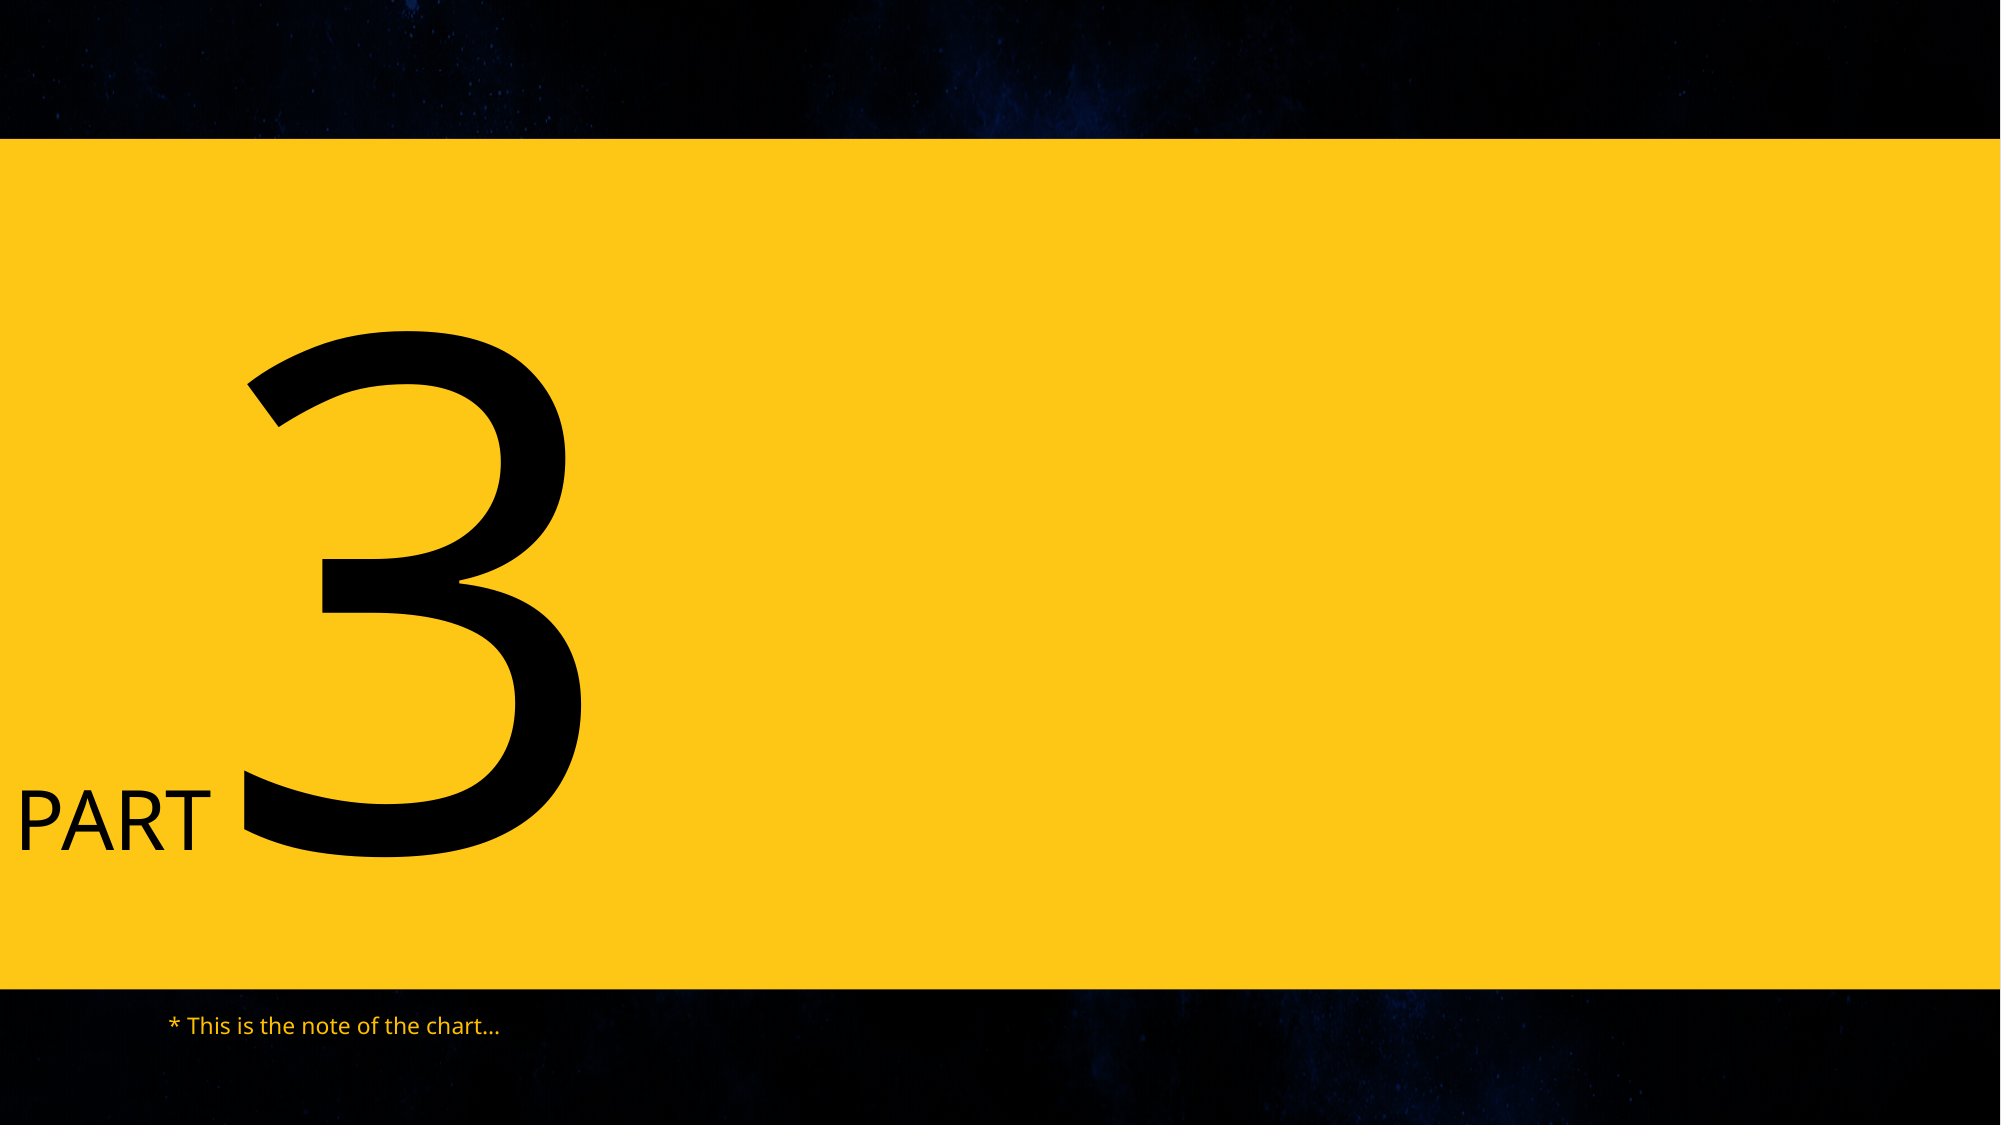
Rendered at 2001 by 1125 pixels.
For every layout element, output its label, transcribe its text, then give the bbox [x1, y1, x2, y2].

text_box PART3 [0, 137, 2000, 991]
picture [0, 0, 2001, 1125]
text_box * This is the note of the chart… [153, 1003, 516, 1047]
